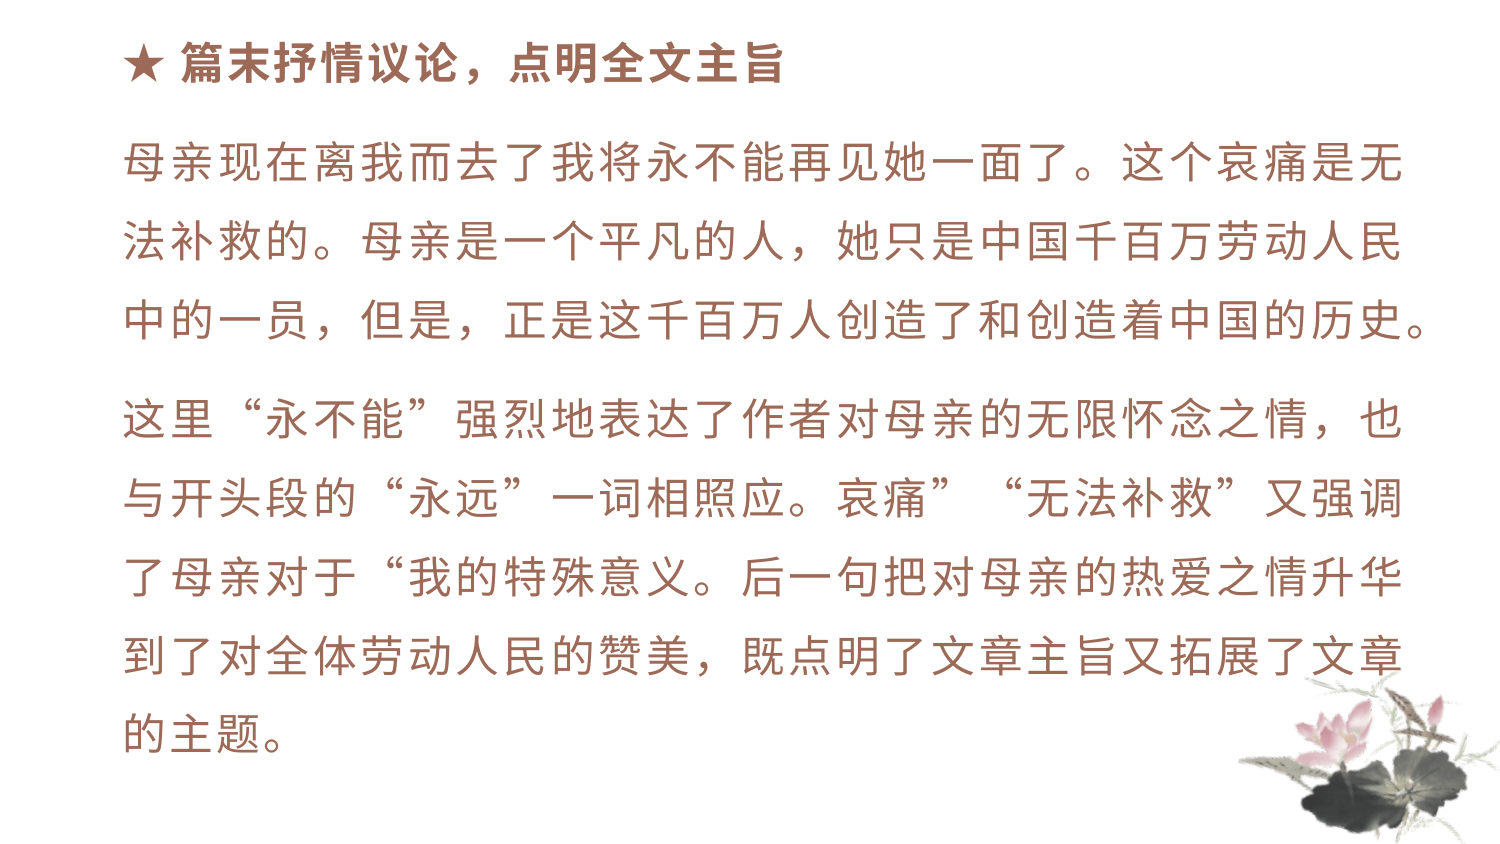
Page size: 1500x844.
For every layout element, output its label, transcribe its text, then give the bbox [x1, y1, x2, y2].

list ★篇末抒情议论，点明全文主旨 母亲现在离我而去了我将永不能再见她一面了。这个哀痛是无法补救的。母亲是一个平凡的人，她只是中国千百万劳动人民中的一员，但是，正是这千百万人创造了和创造着中国的历史。 这里“永不能”强烈地表达了作者对母亲的无限怀念之情，也与开头段的“永远”一词相照应。哀痛”“无法补救”又强调了母亲对于“我的特殊意义。后一句把对母亲的热爱之情升华到了对全体劳动人民的赞美，既点明了文章主旨又拓展了文章的主题。 [82, 35, 1418, 699]
picture [1222, 665, 1500, 844]
